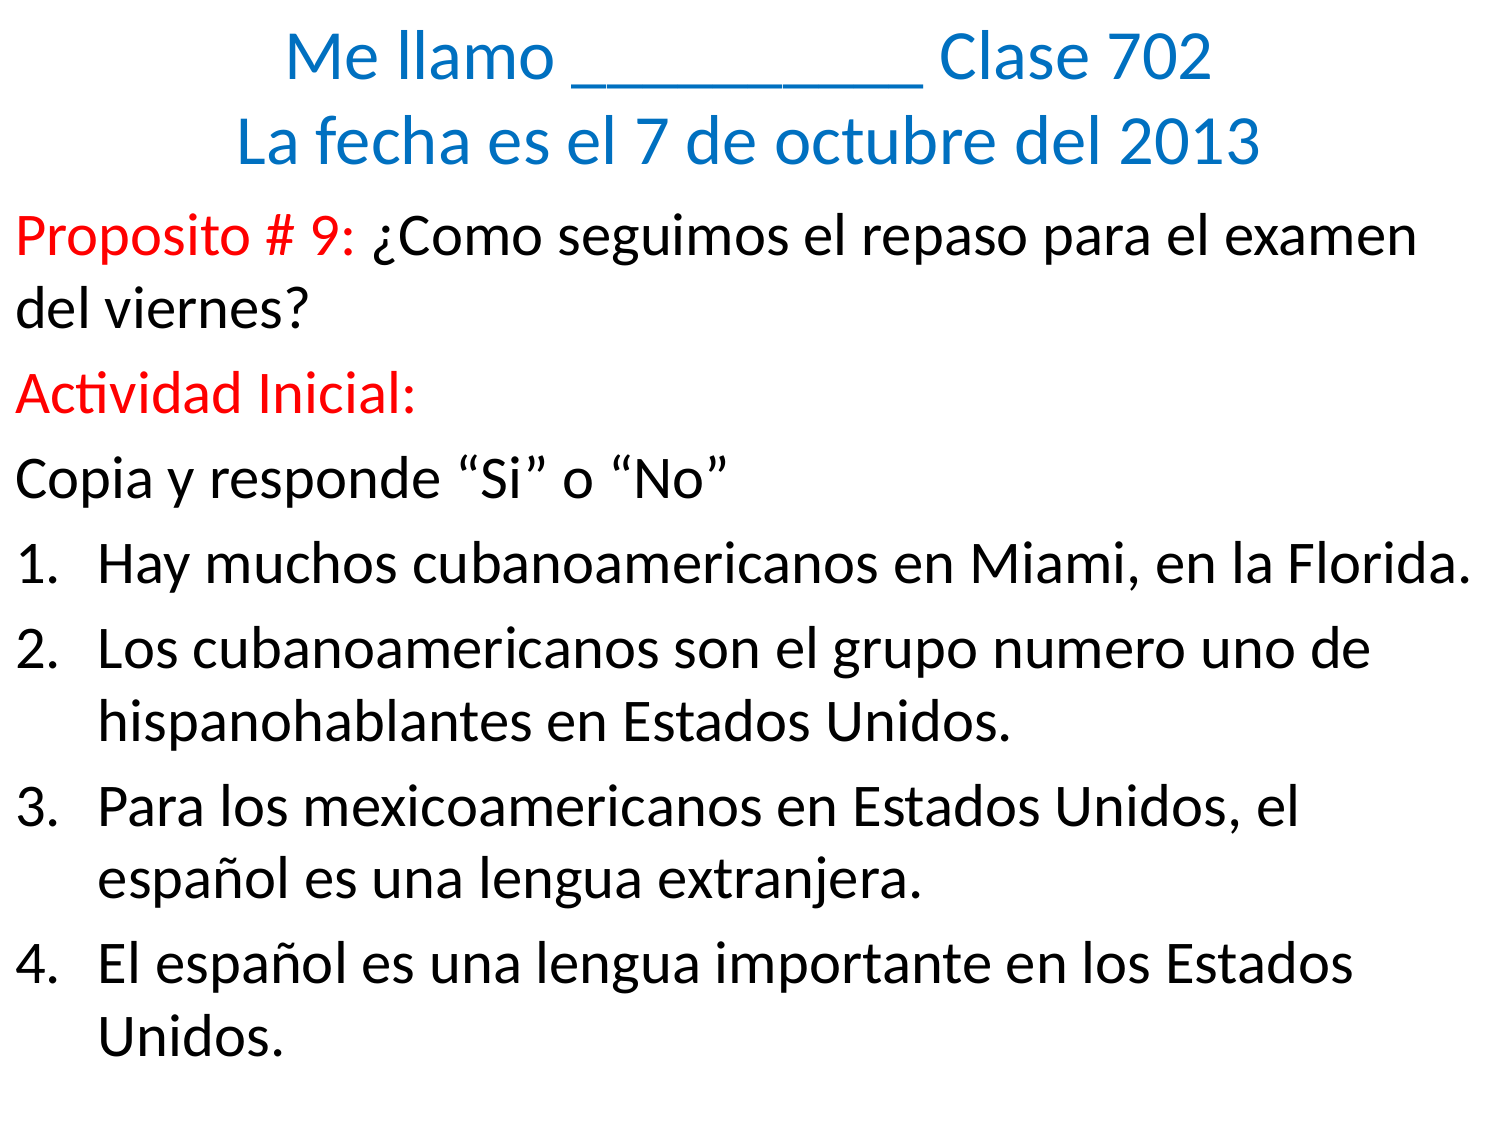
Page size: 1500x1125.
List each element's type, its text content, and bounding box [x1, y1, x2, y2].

list Proposito # 9: ¿Como seguimos el repaso para el examen del viernes? Actividad Inicial: Copia y responde “Si” o “No” Hay muchos cubanoamericanos en Miami, en la Florida. Los cubanoamericanos son el grupo numero uno de hispanohablantes en Estados Unidos. Para los mexicoamericanos en Estados Unidos, el español es una lengua extranjera. El español es una lengua importante en los Estados Unidos. [0, 187, 1500, 1125]
title Me llamo __________ Clase 702 La fecha es el 7 de octubre del 2013 [75, 0, 1425, 187]
